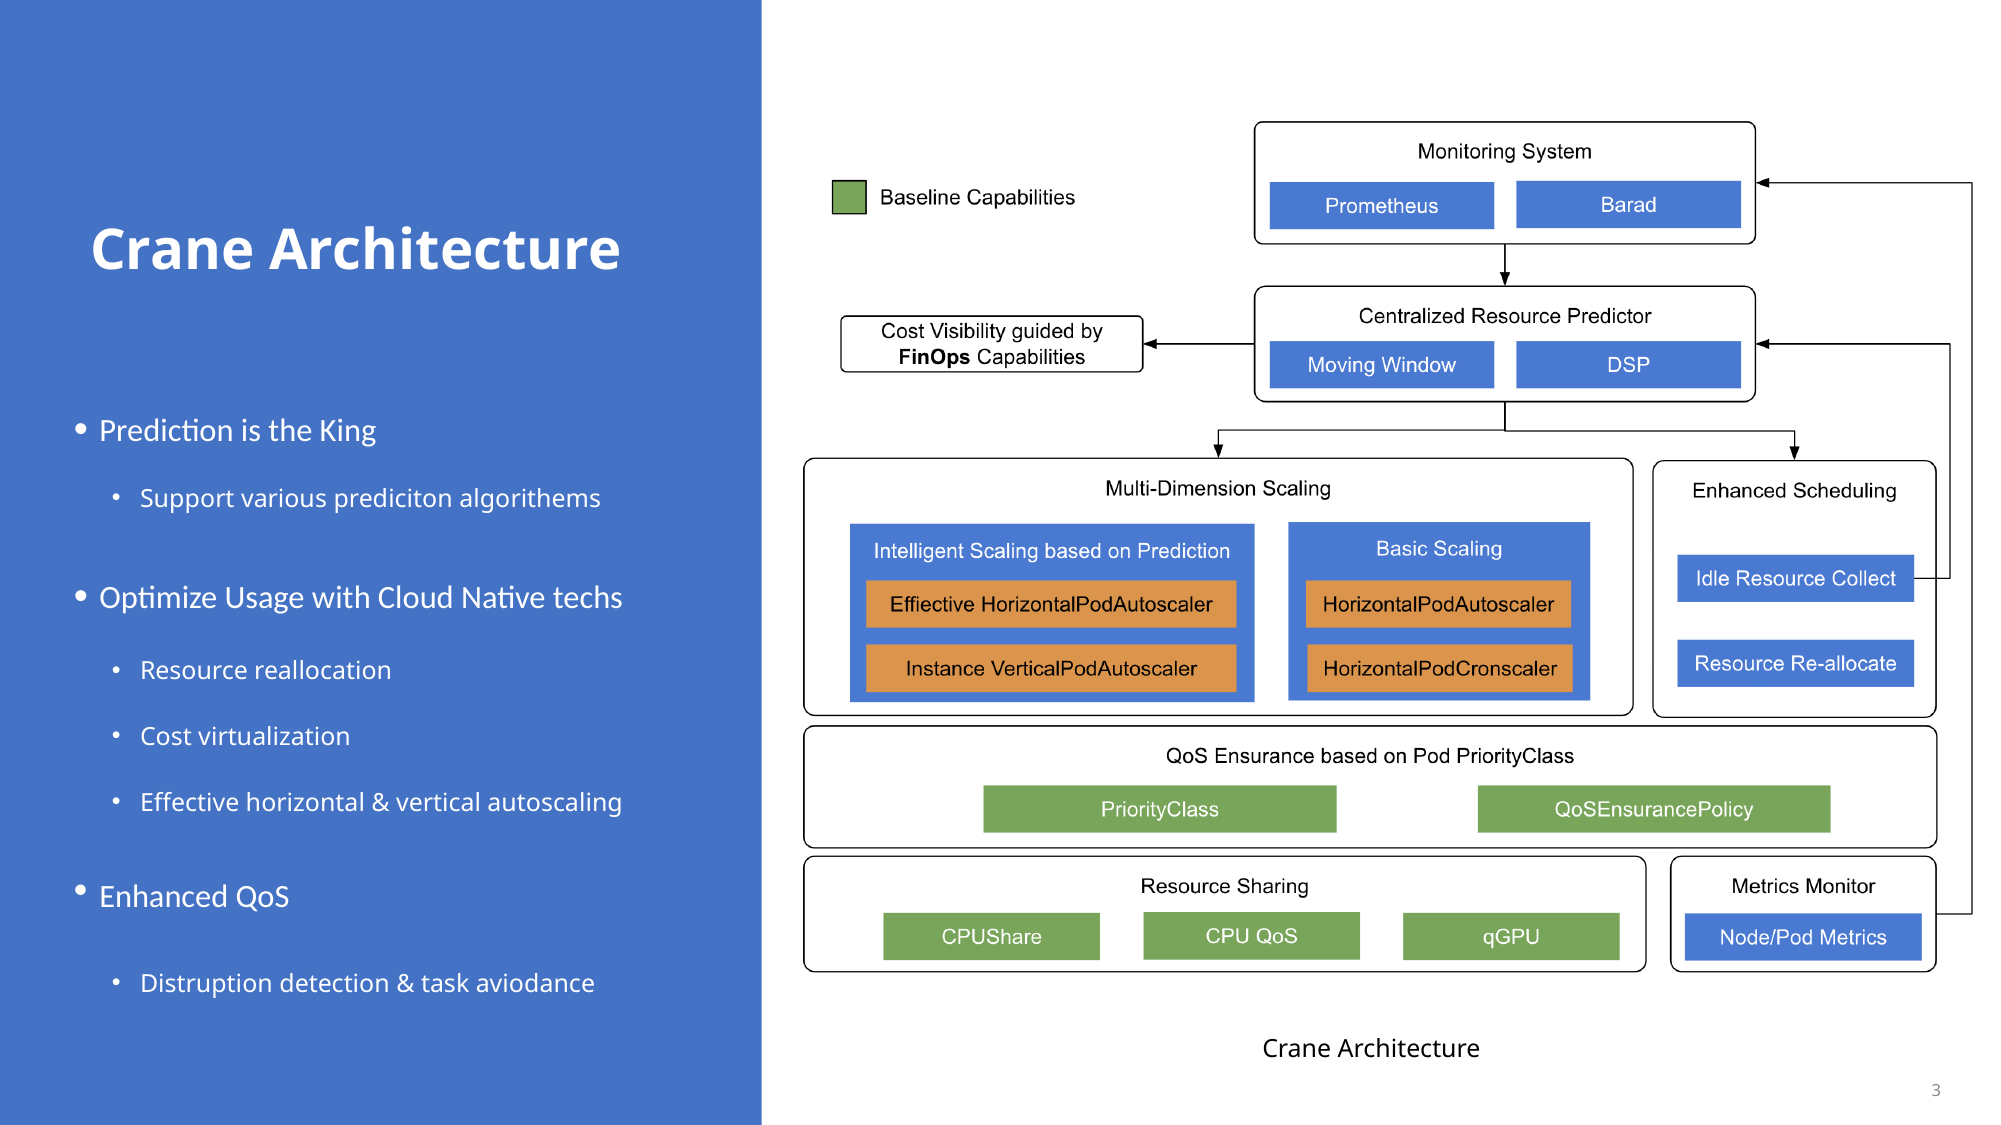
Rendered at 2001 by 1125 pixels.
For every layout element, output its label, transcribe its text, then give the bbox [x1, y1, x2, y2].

list Crane Architecture [75, 213, 666, 340]
text_box Distruption detection & task aviodance [96, 944, 688, 1038]
list Resource reallocation Cost virtualization Effective horizontal & vertical autoscaling [96, 632, 688, 831]
list Crane Architecture [928, 1010, 1815, 1066]
picture [792, 111, 1986, 986]
list Optimize Usage with Cloud Native techs [58, 548, 755, 623]
text_box Enhanced QoS [58, 848, 755, 923]
slide_number 3 [1916, 1072, 1955, 1110]
list Support various prediciton algorithems [96, 459, 688, 548]
list Prediction is the King [58, 381, 744, 456]
